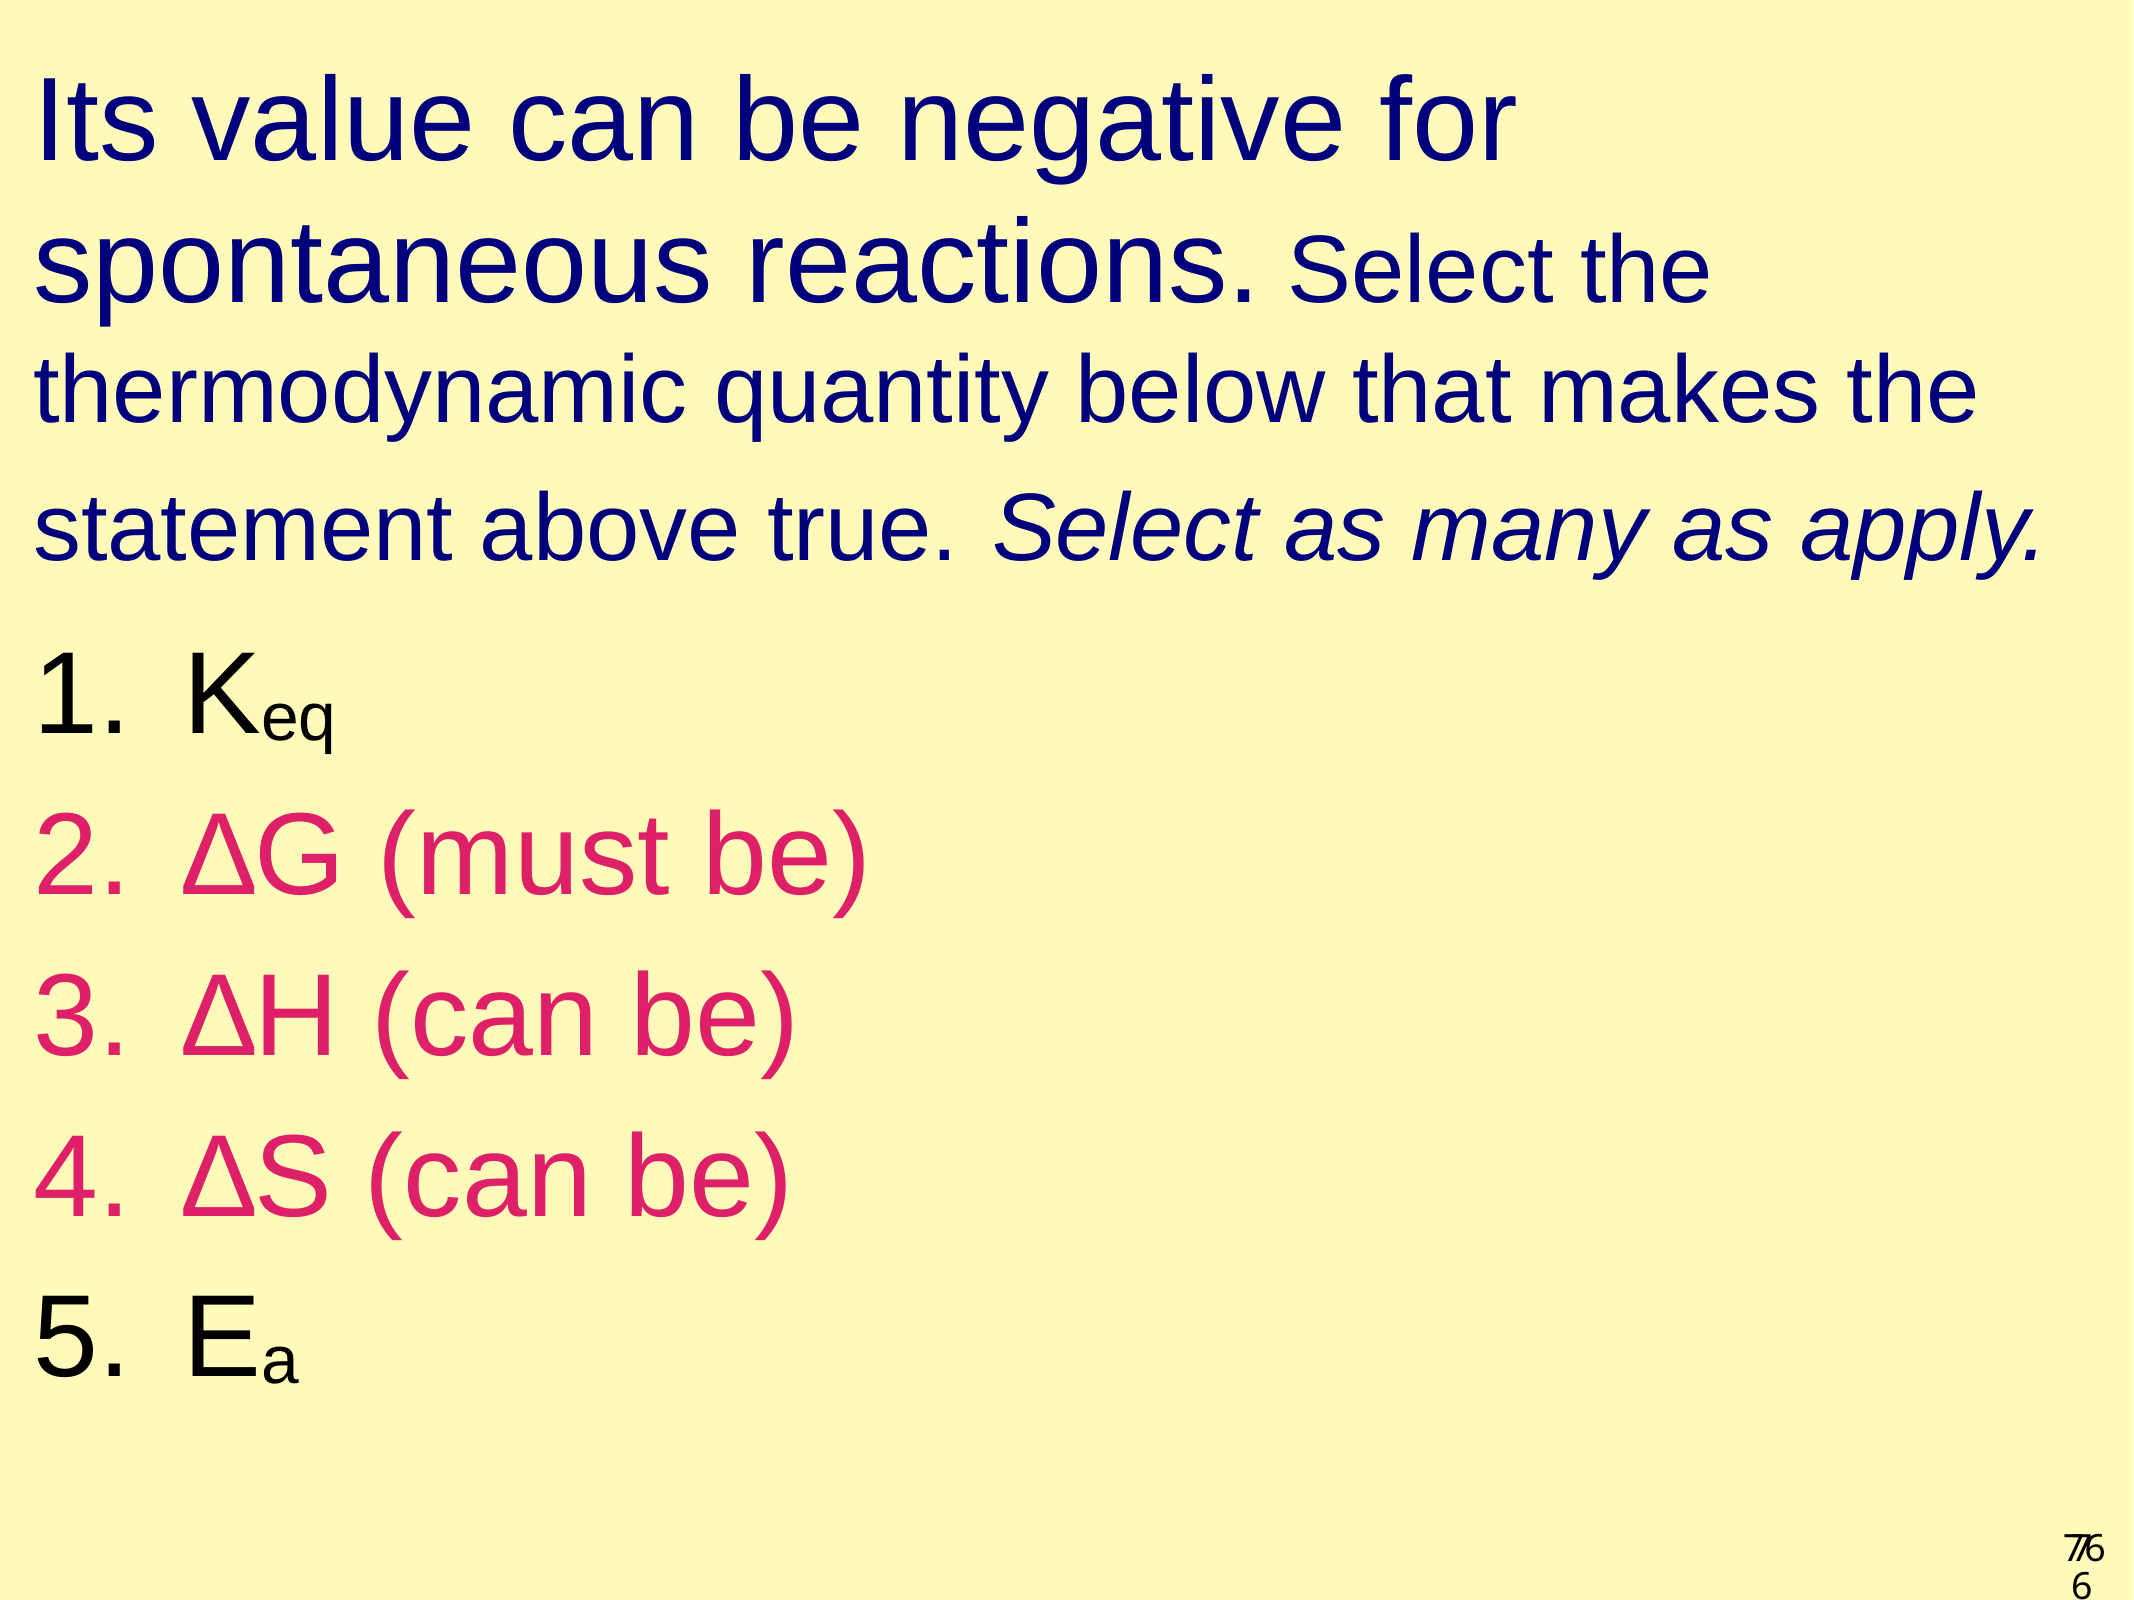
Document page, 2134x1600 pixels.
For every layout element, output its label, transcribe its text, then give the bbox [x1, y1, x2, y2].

list Keq ∆G (must be) ∆H (can be) ∆S (can be) Ea [32, 616, 2116, 1578]
title Its value can be negative for spontaneous reactions. Select the thermodynamic quantity below that makes the statement above true. Select as many as apply. [32, 41, 2116, 616]
text_box 76 [2056, 1516, 2113, 1578]
